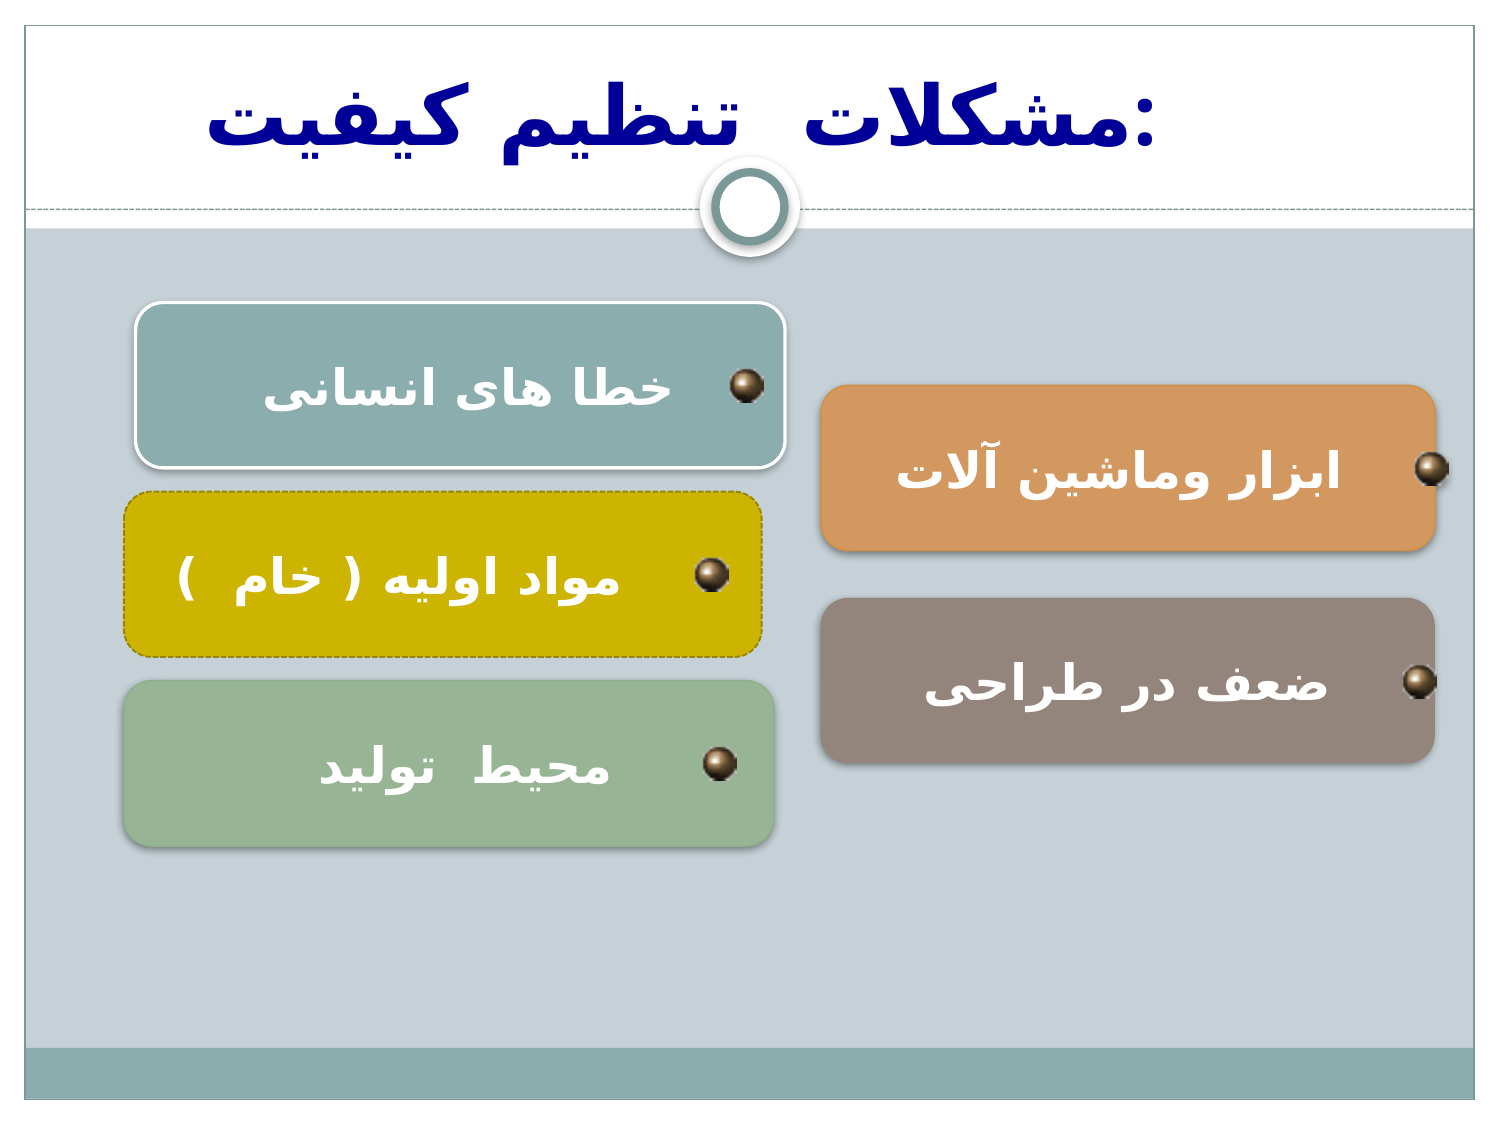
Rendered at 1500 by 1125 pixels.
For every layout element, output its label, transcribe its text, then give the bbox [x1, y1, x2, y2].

picture [701, 745, 737, 781]
picture [1401, 663, 1437, 699]
text_box ابزار وماشین آلات [820, 384, 1436, 552]
text_box خطا های انسانی [133, 300, 787, 470]
picture [728, 367, 764, 403]
picture [1413, 450, 1449, 486]
text_box ضعف در طراحی [820, 597, 1435, 764]
text_box محیط تولید [123, 679, 775, 847]
text_box مواد اولیه ( خام ) [122, 490, 763, 658]
text_box مشکلات تنظیم کیفیت: [262, 24, 1100, 200]
picture [693, 556, 729, 592]
